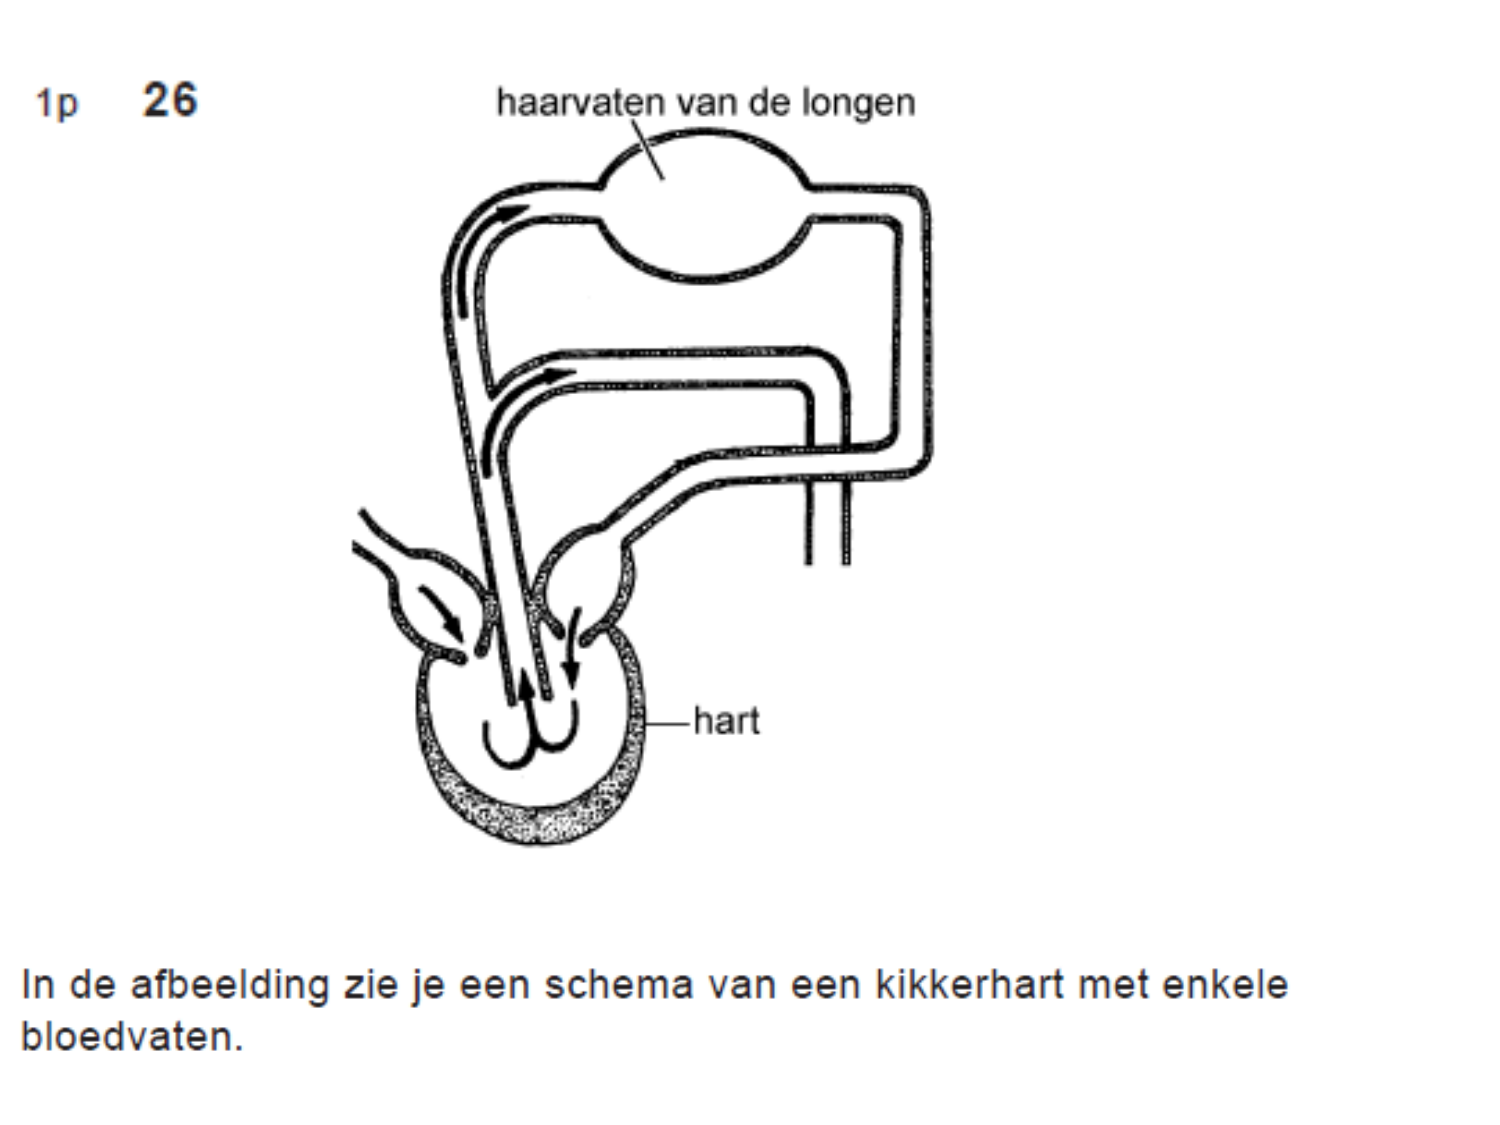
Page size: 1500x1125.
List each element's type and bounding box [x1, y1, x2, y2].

picture [306, 42, 1016, 880]
picture [15, 940, 1306, 1095]
picture [17, 54, 220, 150]
